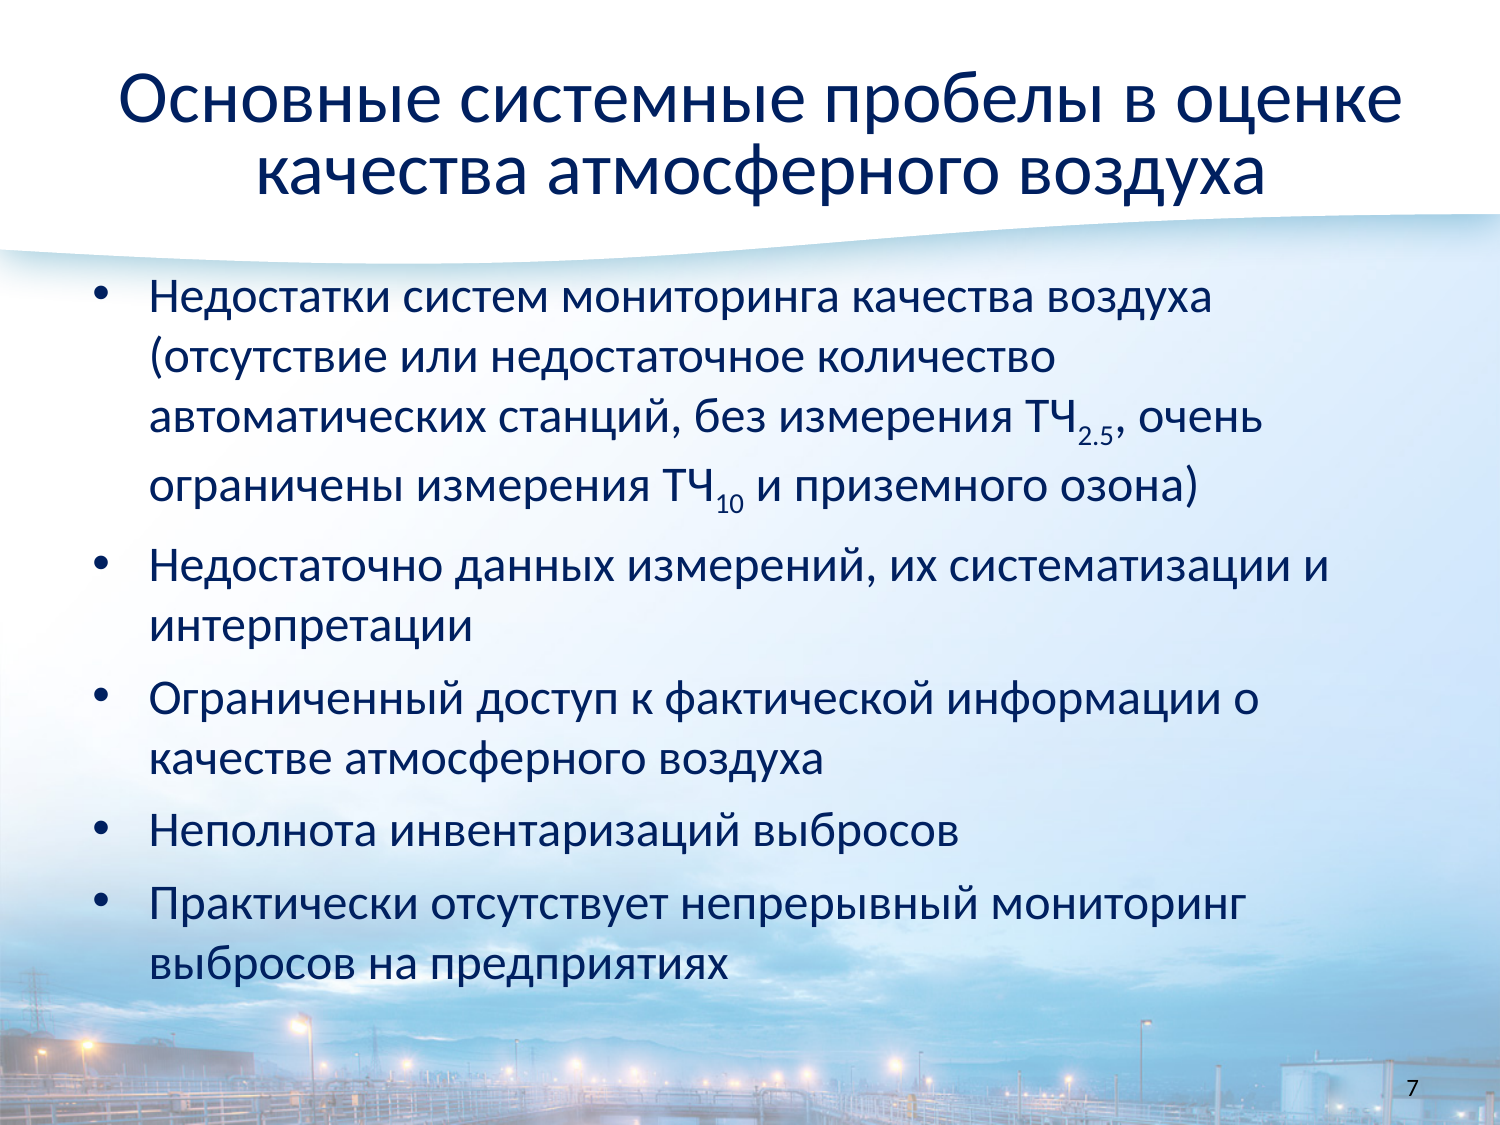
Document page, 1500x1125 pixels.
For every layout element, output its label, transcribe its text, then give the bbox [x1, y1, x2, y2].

text_box 7 [1391, 1064, 1500, 1110]
list Недостатки систем мониторинга качества воздуха (отсутствие или недостаточное количество автоматических станций, без измерения ТЧ2.5, очень ограничены измерения ТЧ10 и приземного озона) Недостаточно данных измерений, их систематизации и интерпретации Ограниченный доступ к фактической информации о качестве атмосферного воздуха Неполнота инвентаризаций выбросов Практически отсутствует непрерывный мониторинг выбросов на предприятиях [77, 255, 1412, 1012]
picture [0, 215, 1500, 1125]
title Основные системные пробелы в оценке качества атмосферного воздуха [53, 66, 1471, 209]
